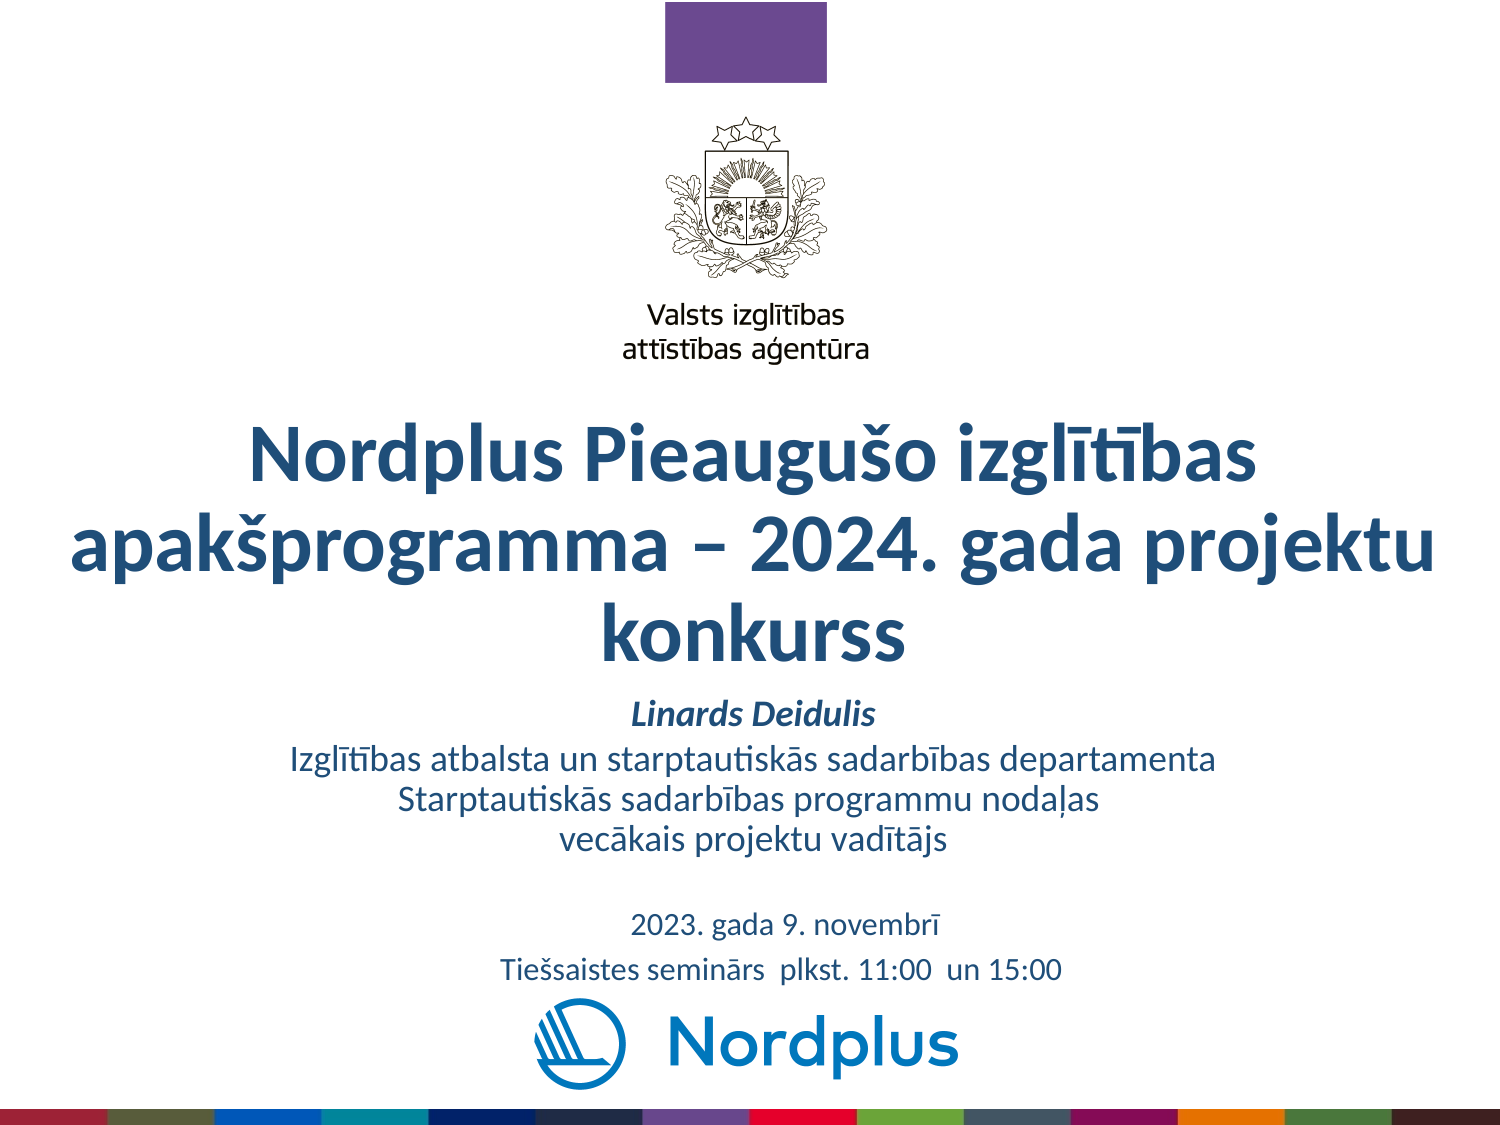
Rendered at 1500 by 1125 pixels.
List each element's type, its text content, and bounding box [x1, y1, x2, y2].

picture [0, 0, 1500, 470]
picture [0, 687, 1500, 1125]
title Nordplus Pieaugušo izglītības apakšprogramma – 2024. gada projektu konkurss [0, 470, 1500, 687]
text_box Linards Deidulis Izglītības atbalsta un starptautiskās sadarbības departamenta Starptautiskās sadarbības programmu nodaļas vecākais projektu vadītājs [175, 686, 1332, 867]
text_box 2023. gada 9. novembrī Tiešsaistes seminārs plkst. 11:00 un 15:00 [318, 894, 1252, 995]
